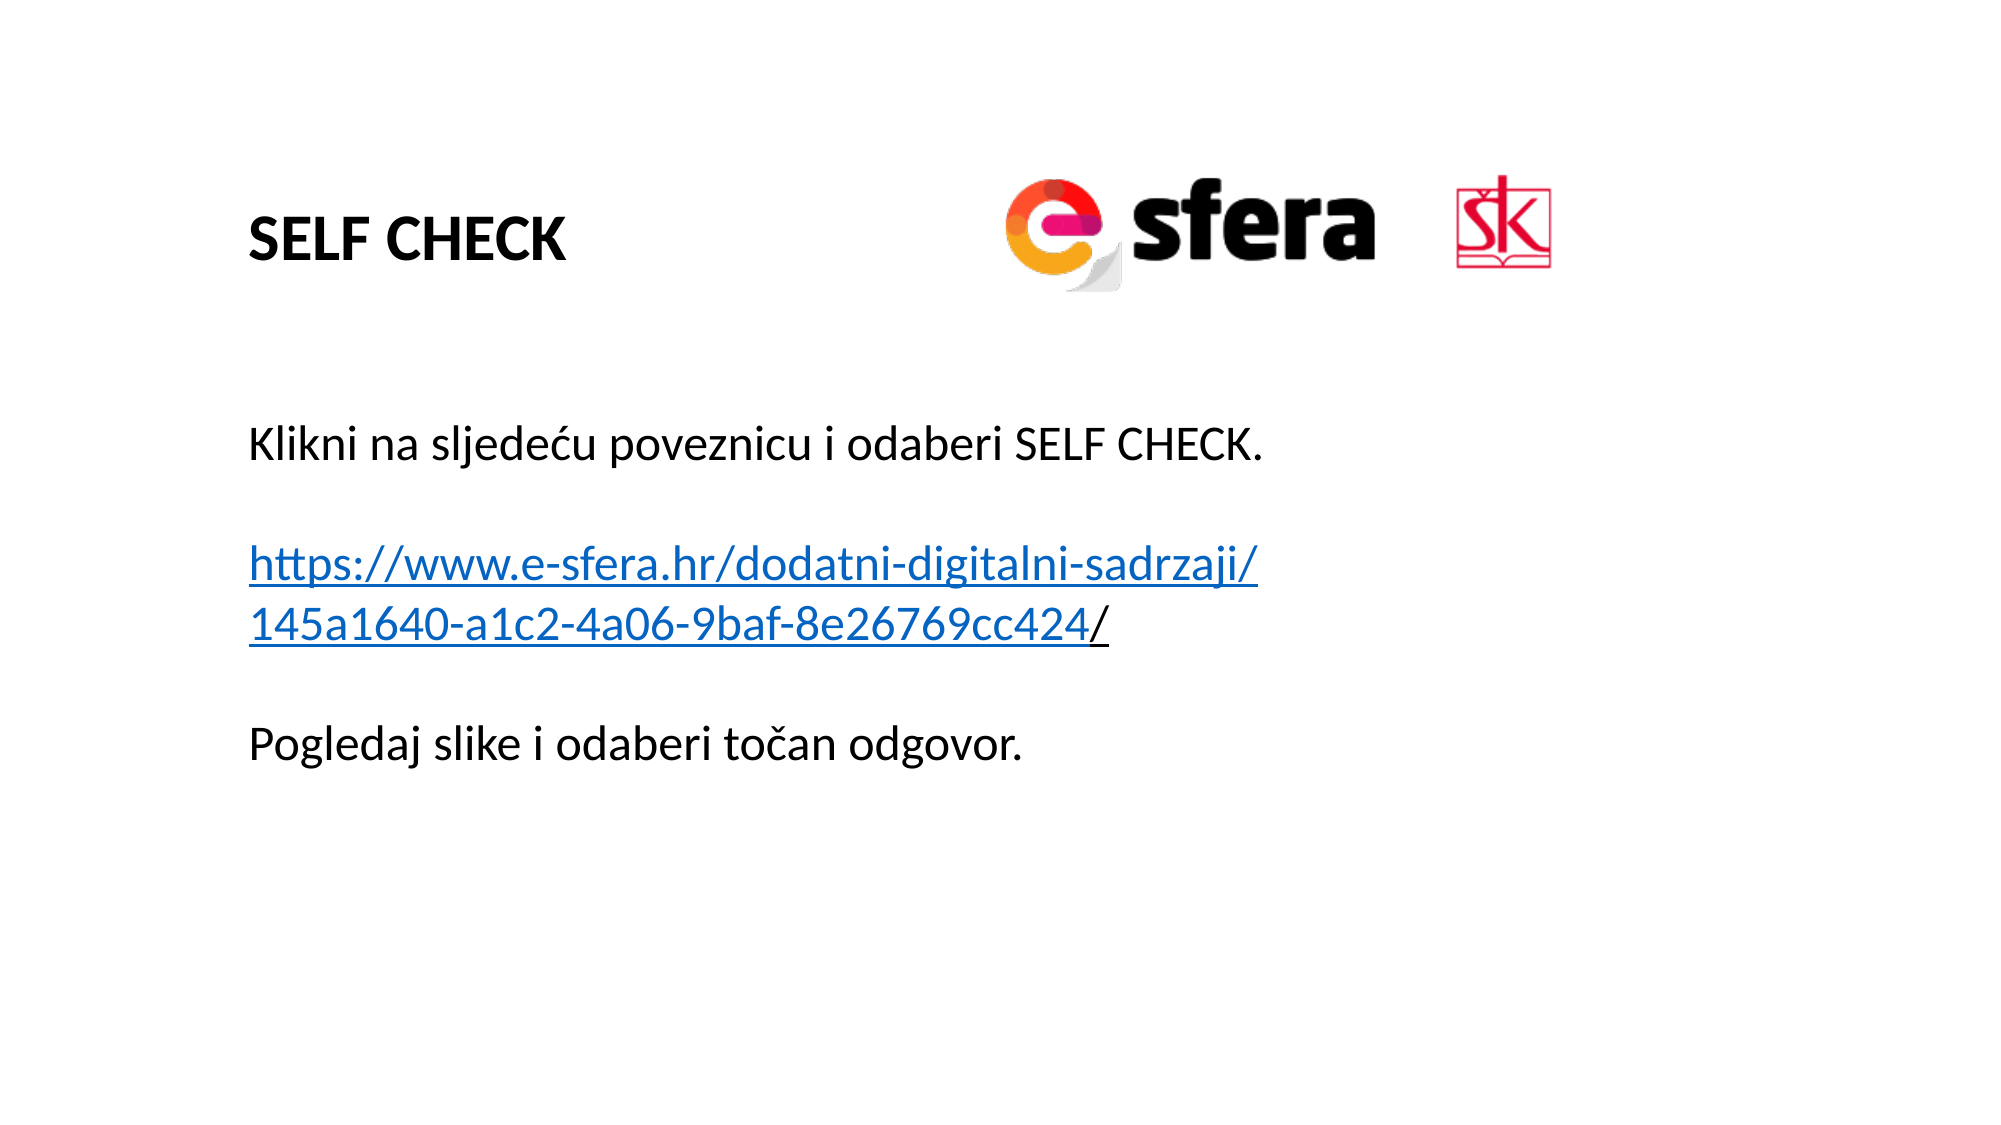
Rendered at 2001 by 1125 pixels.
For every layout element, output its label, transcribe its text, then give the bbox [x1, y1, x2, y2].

text_box SELF CHECK [234, 186, 973, 281]
text_box Klikni na sljedeću poveznicu i odaberi SELF CHECK. https://www.e-sfera.hr/dodatni-digitalni-sadrzaji/145a1640-a1c2-4a06-9baf-8e26769cc424/ Pogledaj slike i odaberi točan odgovor. [234, 403, 1834, 779]
picture [973, 78, 1599, 391]
